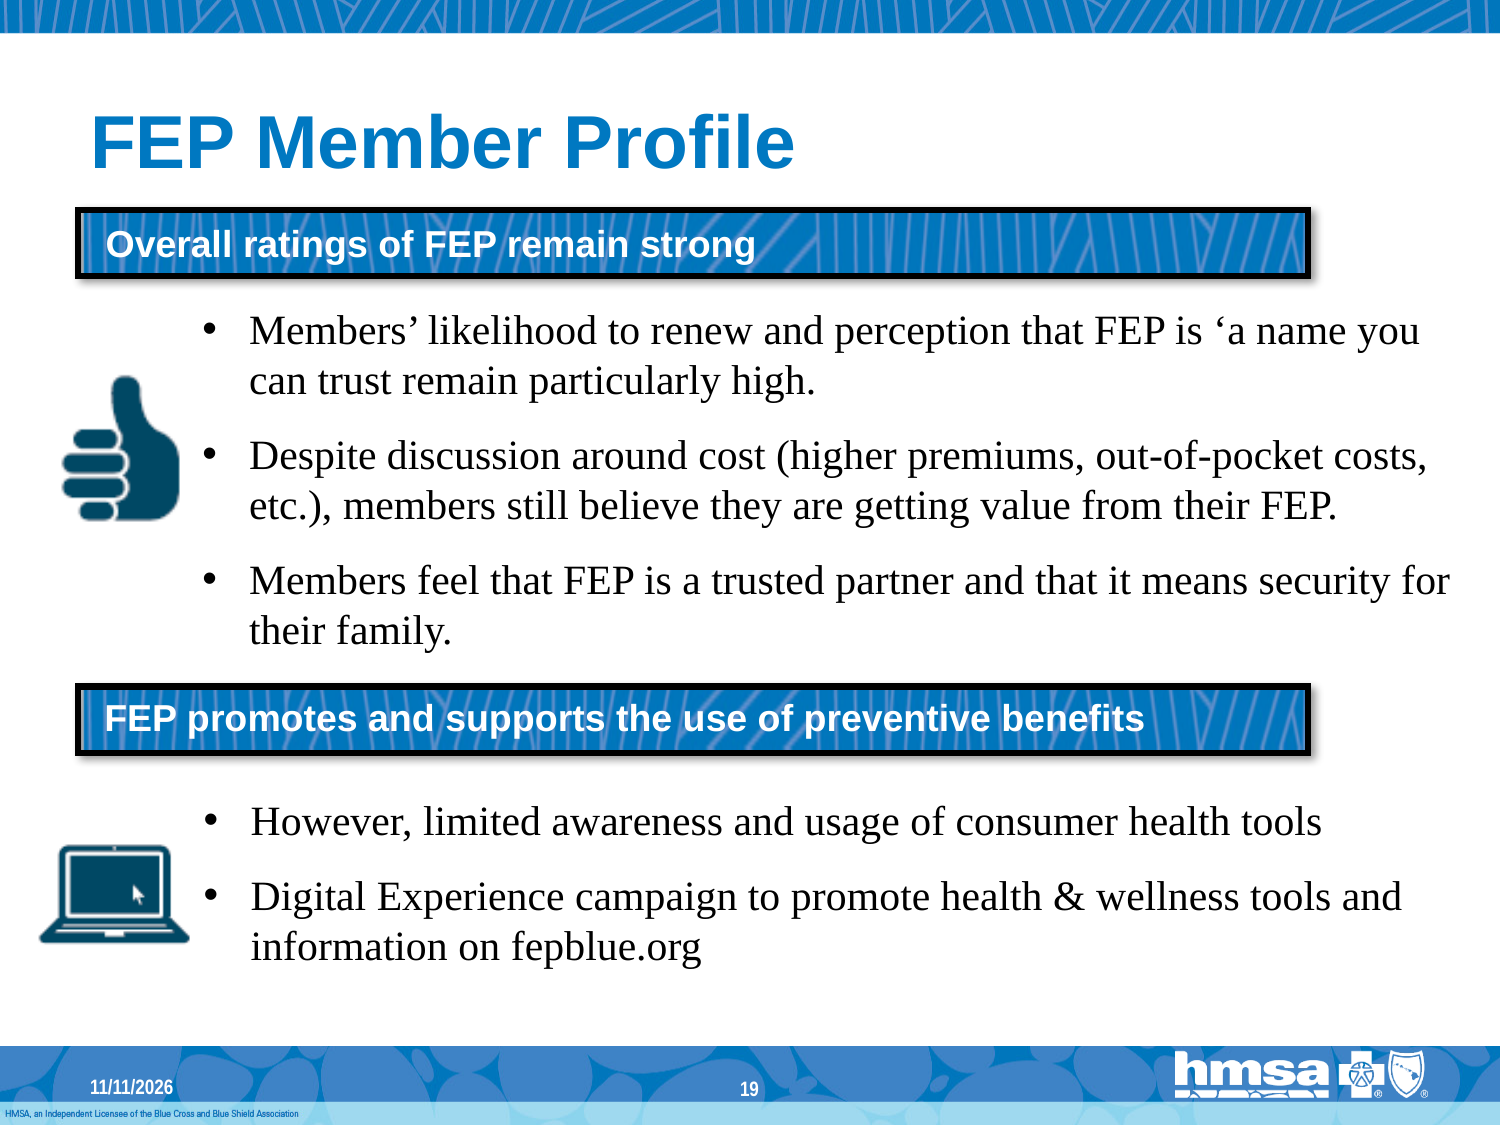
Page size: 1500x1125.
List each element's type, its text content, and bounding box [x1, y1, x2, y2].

title FEP Member Profile [75, 45, 1425, 233]
picture [0, 0, 1500, 34]
picture [0, 1046, 1500, 1125]
text_box Members’ likelihood to renew and perception that FEP is ‘a name you can trust remain particularly high. Despite discussion around cost (higher premiums, out-of-pocket costs, etc.), members still believe they are getting value from their FEP. Members feel that FEP is a trusted partner and that it means security for their family. [187, 295, 1484, 661]
slide_number 19 [725, 1064, 1075, 1113]
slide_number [75, 1059, 425, 1113]
text_box However, limited awareness and usage of consumer health tools Digital Experience campaign to promote health & wellness tools and information on fepblue.org [189, 786, 1448, 977]
picture [39, 362, 194, 543]
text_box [81, 686, 1306, 750]
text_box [81, 212, 1306, 274]
picture [28, 813, 205, 979]
